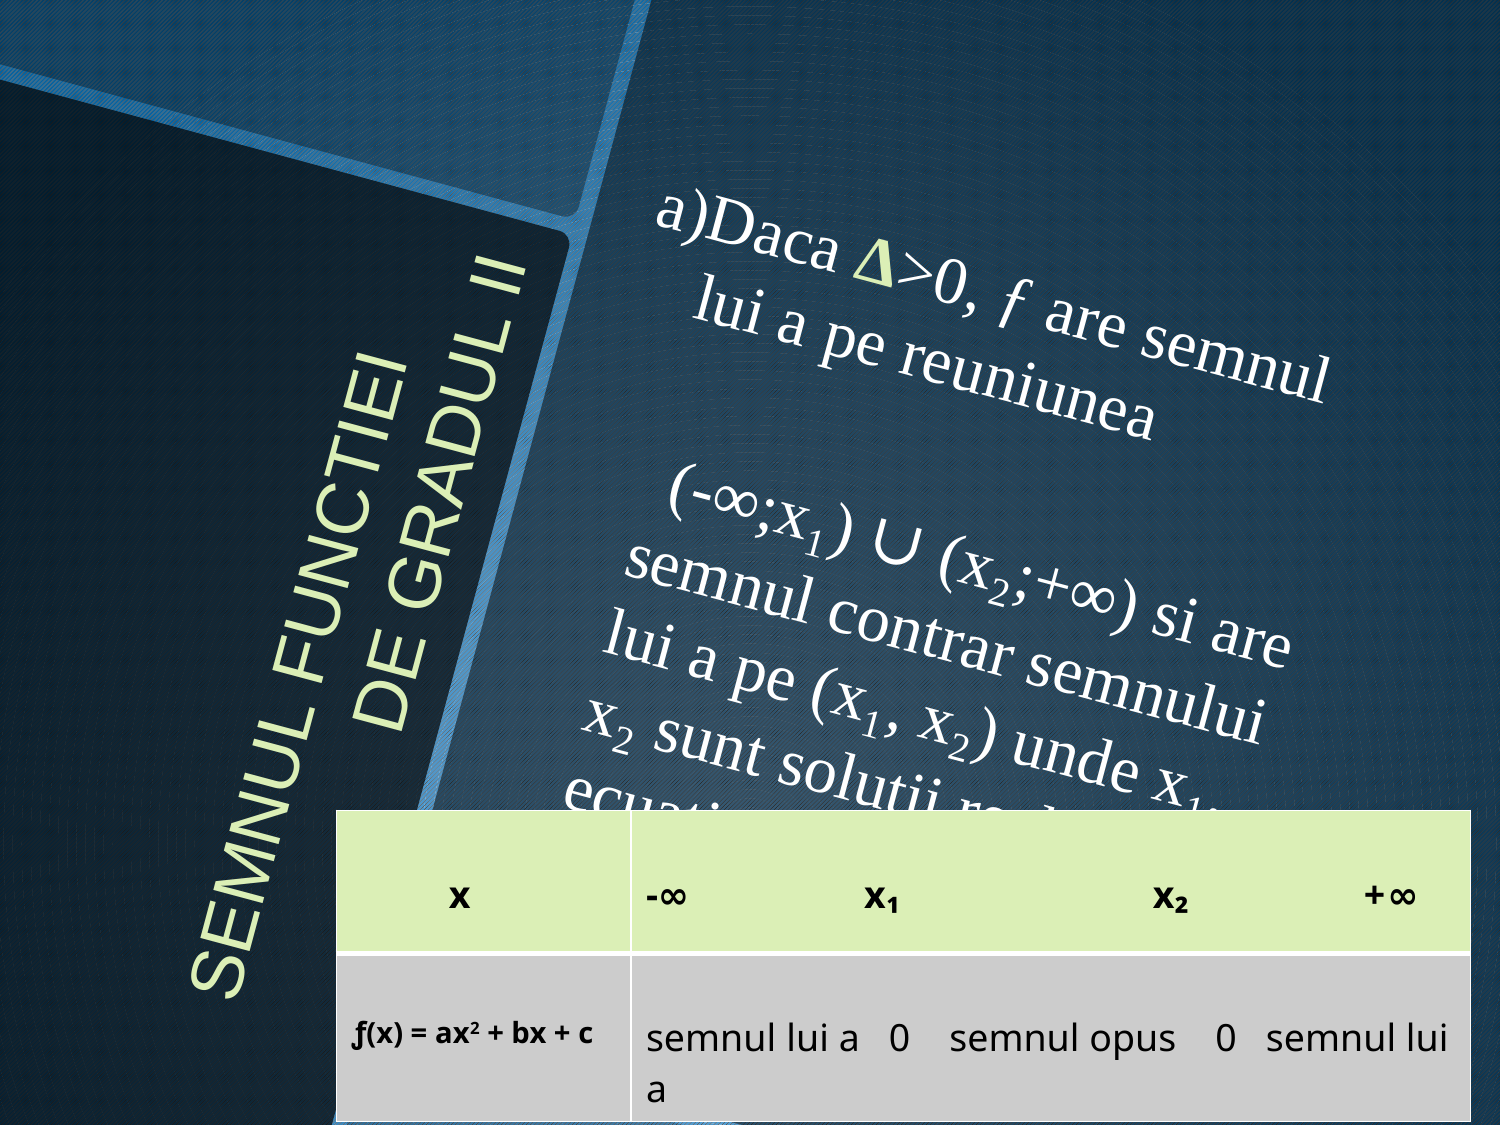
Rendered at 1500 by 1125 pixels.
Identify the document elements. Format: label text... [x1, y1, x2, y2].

table_cell semnul lui a 0 semnul opus 0 semnul lui a [632, 956, 1470, 1121]
table_cell ƒ(x) = ax2 + bx + c [337, 956, 630, 1121]
table_header -∞ x₁ x₂ +∞ [632, 811, 1470, 951]
list a)Daca Δ>0, ƒ are semnul lui a pe reuniunea (-∞;x₁) ∪ (x₂;+∞) si are semnul contrar semnului lui a pe (x₁, x₂) unde x₁, x₂ sunt solutii reale ale ecuatiei ƒ(x) =0. [481, 149, 1397, 810]
title SEMNUL FUNCTIEI DE GRADUL II [69, 181, 554, 1056]
table_header x [337, 811, 630, 951]
